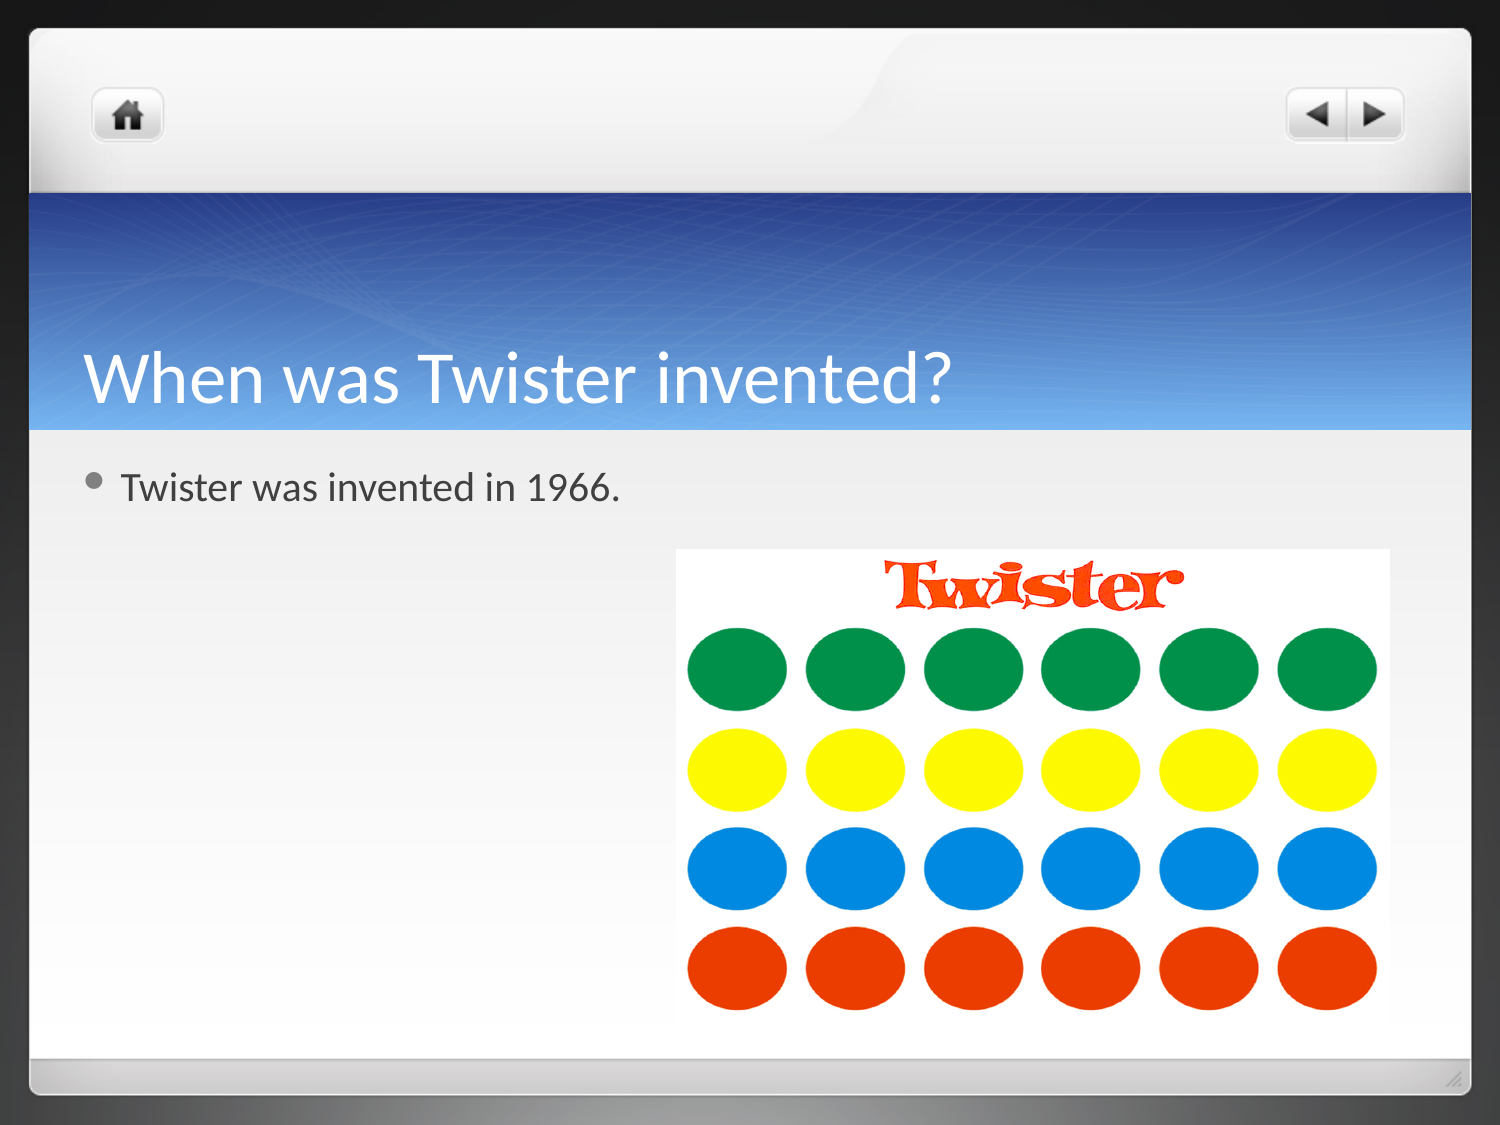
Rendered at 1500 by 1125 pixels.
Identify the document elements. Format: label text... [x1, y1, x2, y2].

title When was Twister invented? [68, 238, 1432, 427]
list Twister was invented in 1966. [68, 452, 1432, 1025]
picture [0, 0, 1500, 1125]
